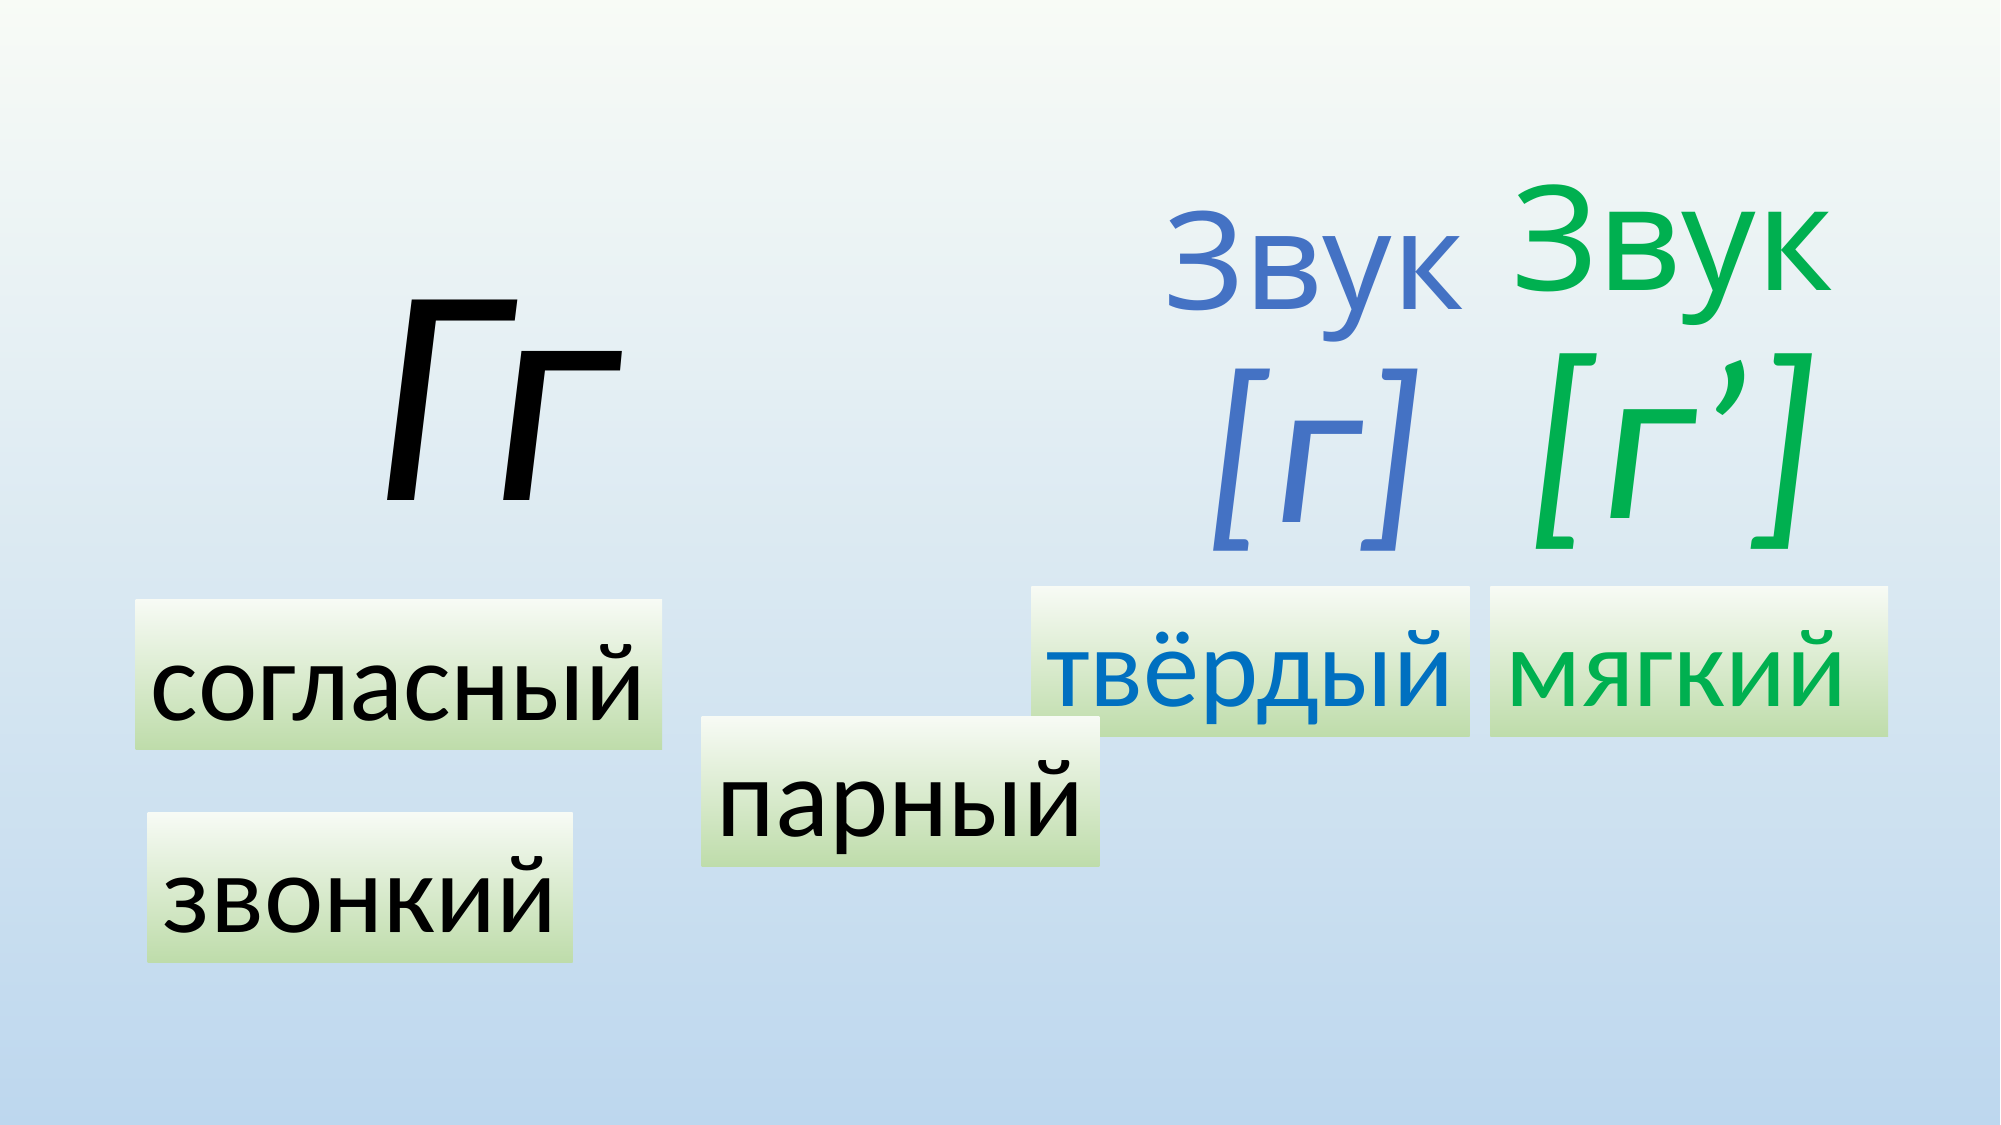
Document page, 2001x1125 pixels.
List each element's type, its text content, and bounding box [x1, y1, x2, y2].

text_box Звук [г’] [1394, 156, 1951, 576]
text_box Звук [г] [1036, 184, 1394, 576]
text_box согласный [135, 599, 663, 750]
text_box парный [701, 716, 1100, 867]
text_box мягкий [1490, 586, 1889, 737]
text_box твёрдый [1031, 586, 1470, 737]
title Гг [249, 184, 807, 576]
text_box звонкий [147, 812, 573, 963]
